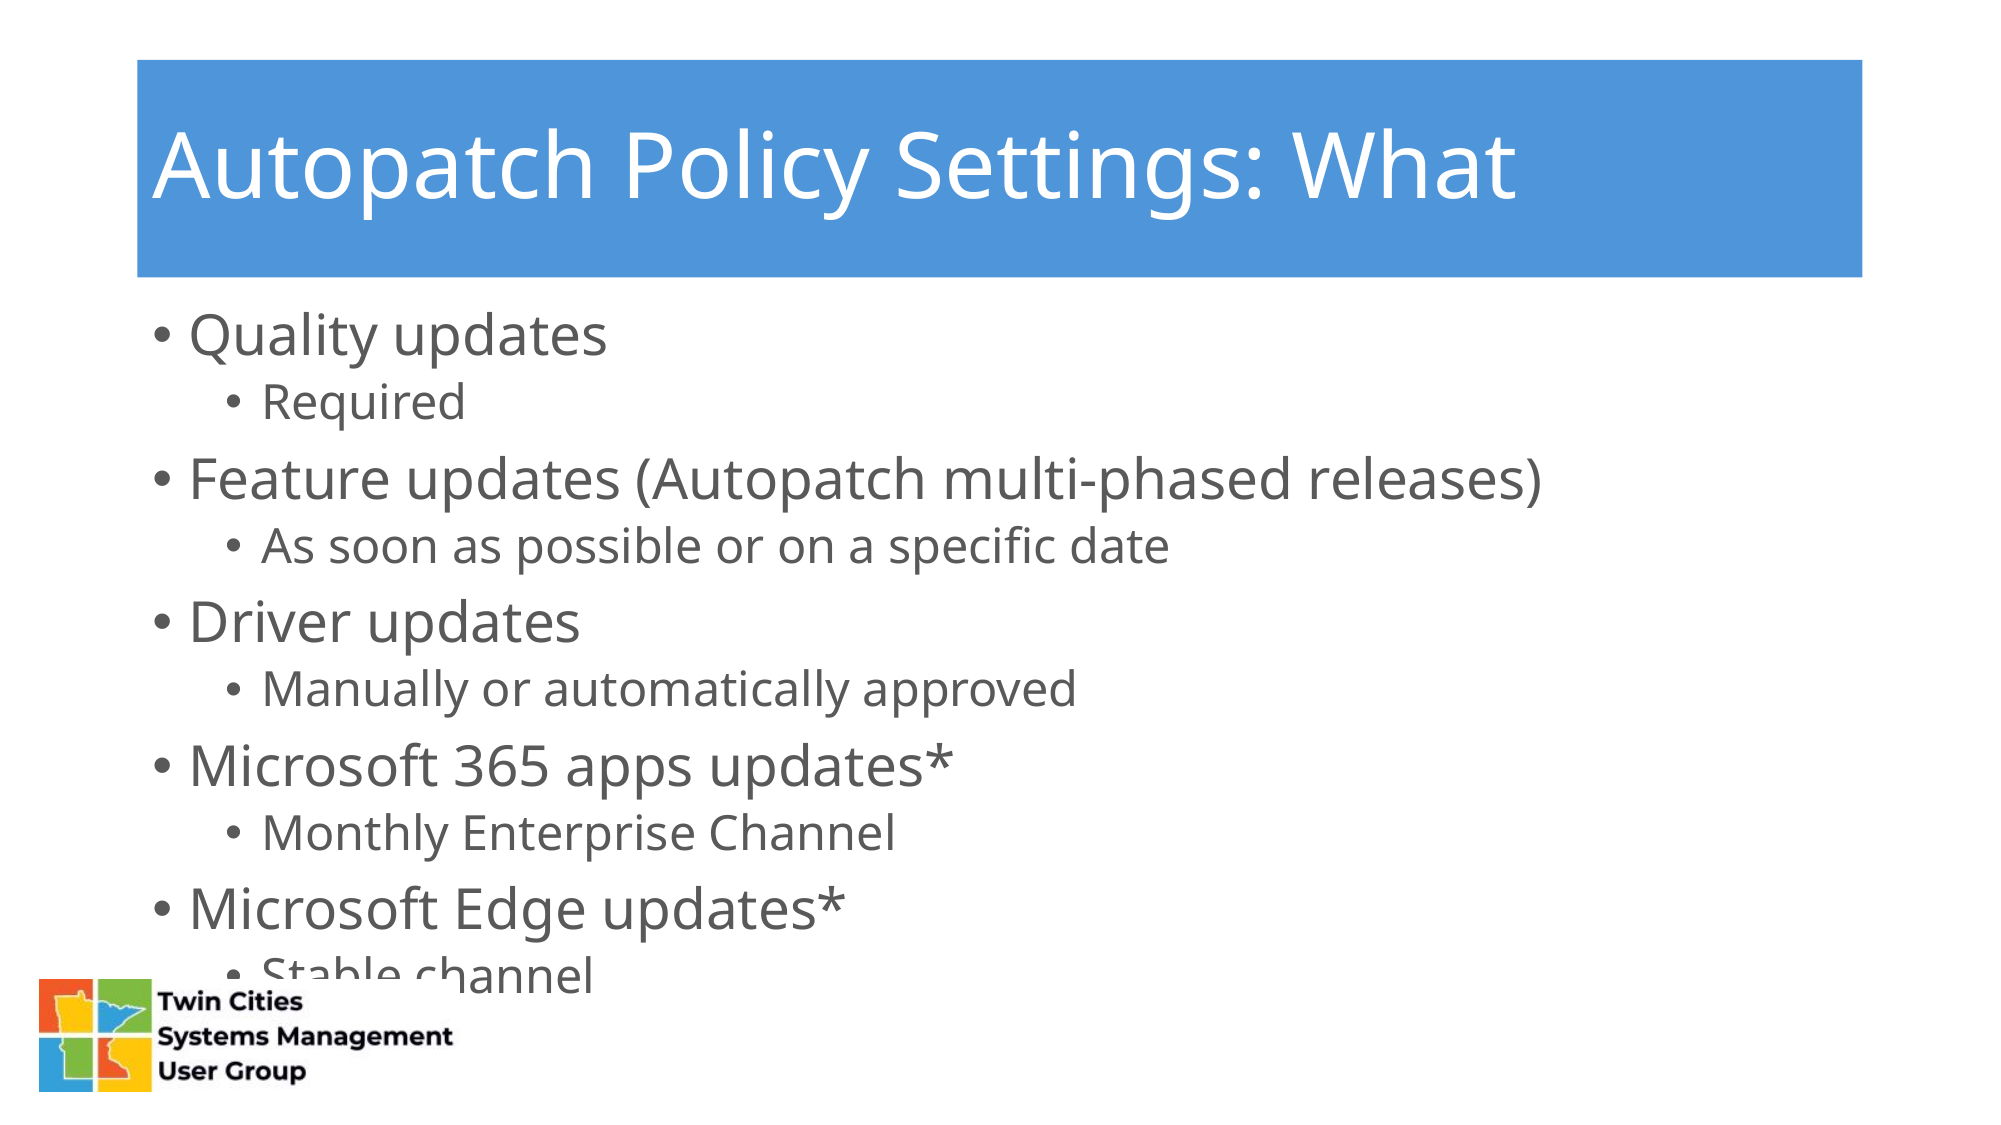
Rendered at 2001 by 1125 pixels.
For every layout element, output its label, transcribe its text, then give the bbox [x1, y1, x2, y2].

picture [38, 978, 461, 1093]
title Autopatch Policy Settings: What [137, 59, 1863, 278]
list Quality updates Required Feature updates (Autopatch multi-phased releases) As soon as possible or on a specific date Driver updates Manually or automatically approved Microsoft 365 apps updates* Monthly Enterprise Channel Microsoft Edge updates* Stable channel [137, 299, 1863, 1014]
